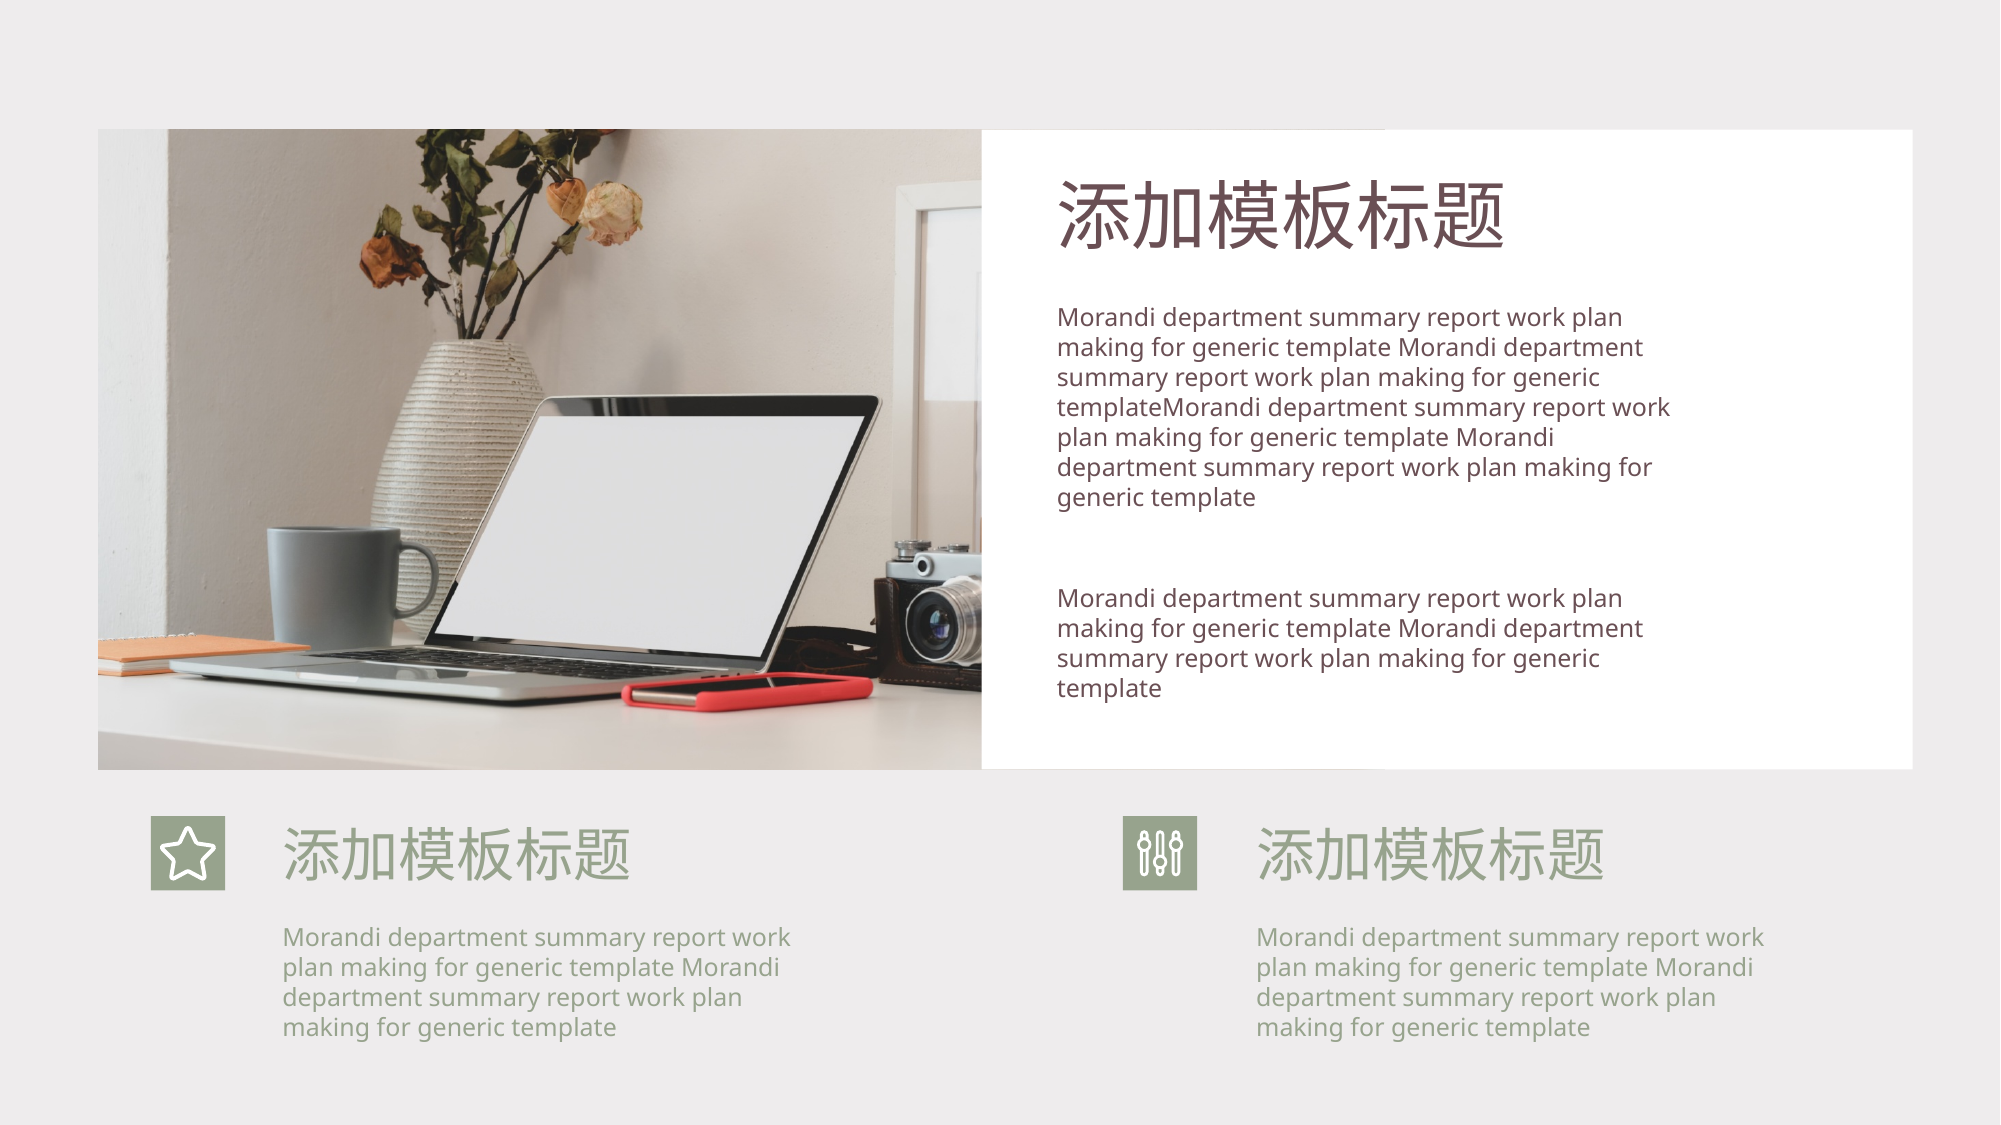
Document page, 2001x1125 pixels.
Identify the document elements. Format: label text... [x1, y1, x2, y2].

text_box Morandi department summary report work plan making for generic template Morandi department summary report work plan making for generic templateMorandi department summary report work plan making for generic template Morandi department summary report work plan making for generic template [1385, 294, 1704, 519]
picture [98, 129, 1385, 770]
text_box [1122, 816, 1198, 891]
text_box [1385, 129, 1914, 770]
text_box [267, 810, 850, 1050]
text_box Morandi department summary report work plan making for generic template Morandi department summary report work plan making for generic template [1385, 575, 1704, 710]
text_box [1241, 810, 1824, 1050]
text_box 添加模板标题 [1385, 161, 1655, 267]
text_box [150, 816, 226, 891]
